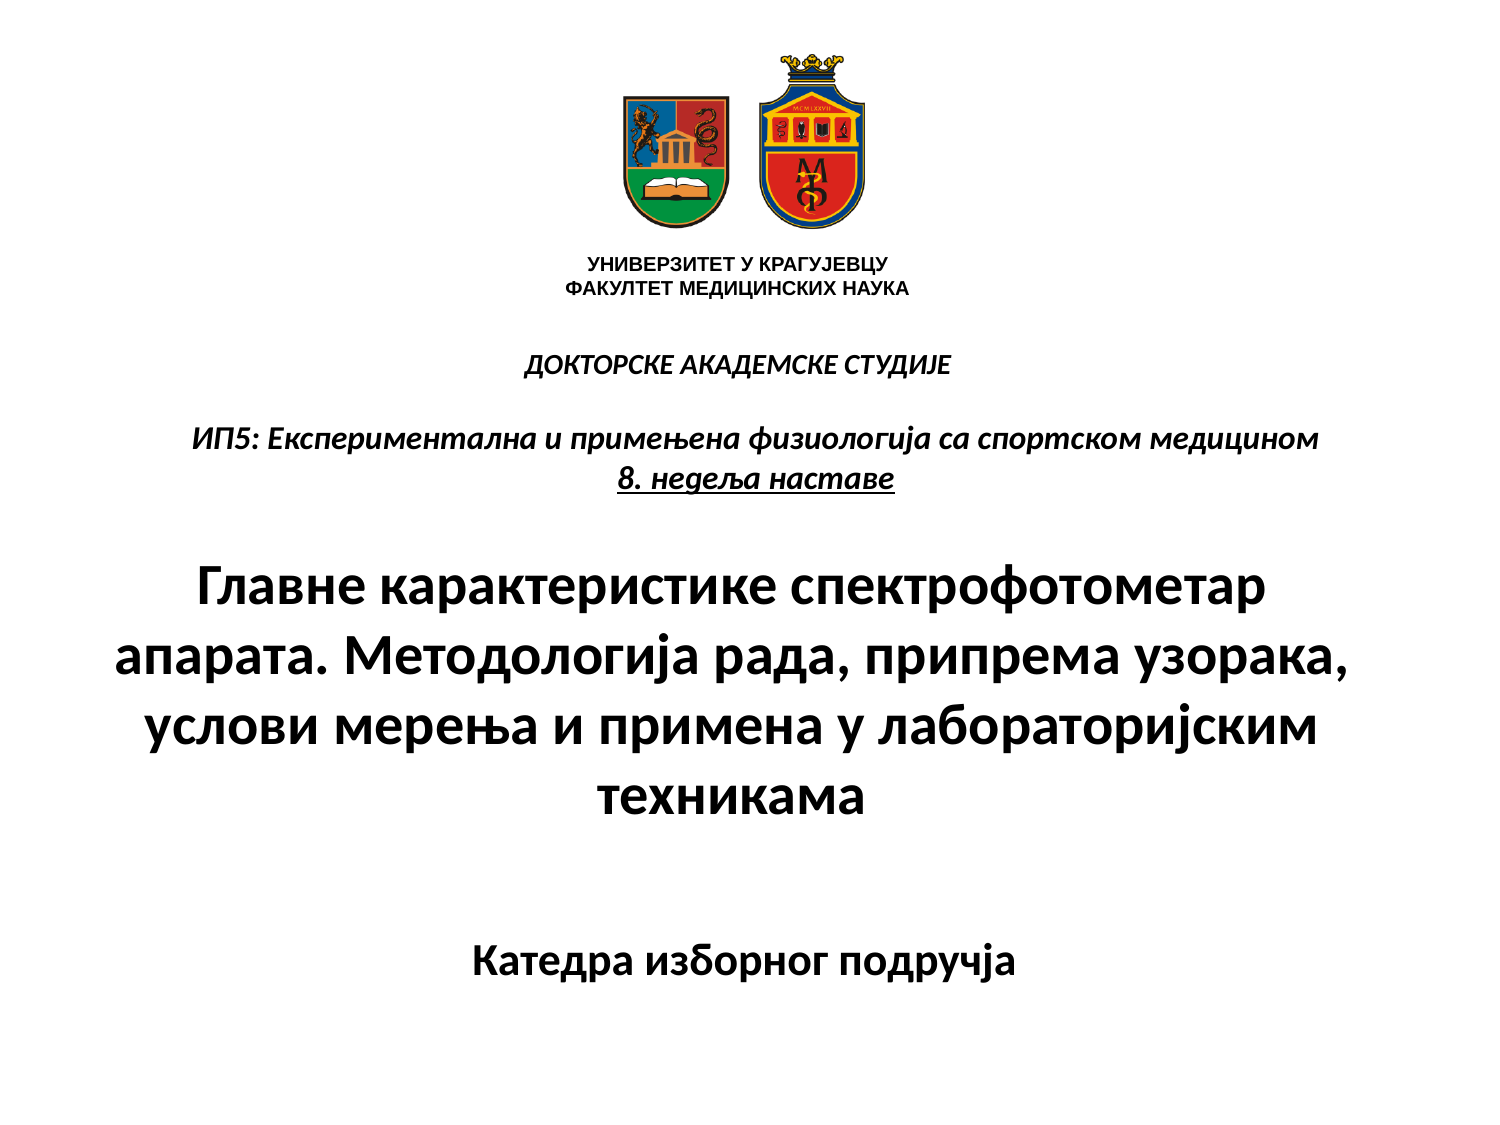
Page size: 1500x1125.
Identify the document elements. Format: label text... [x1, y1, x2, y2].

text_box Катедра изборног подручја [457, 922, 1032, 993]
text_box ДОКТОРСКЕ АКАДЕМСКЕ СТУДИЈЕ [509, 337, 967, 388]
text_box ИП5: Експериментална и примењена физиологија са спортском медицином 8. недеља наставе [159, 408, 1353, 504]
picture [602, 45, 881, 248]
subtitle Главне карактеристике спектрофотометар апарата. Методологија рада, припрема узорака, услови мерења и примена у лабораторијским техникама [88, 538, 1376, 756]
title УНИВЕРЗИТЕТ У КРАГУЈЕВЦУ ФАКУЛТЕТ МЕДИЦИНСКИХ НАУКА [100, 243, 1376, 307]
